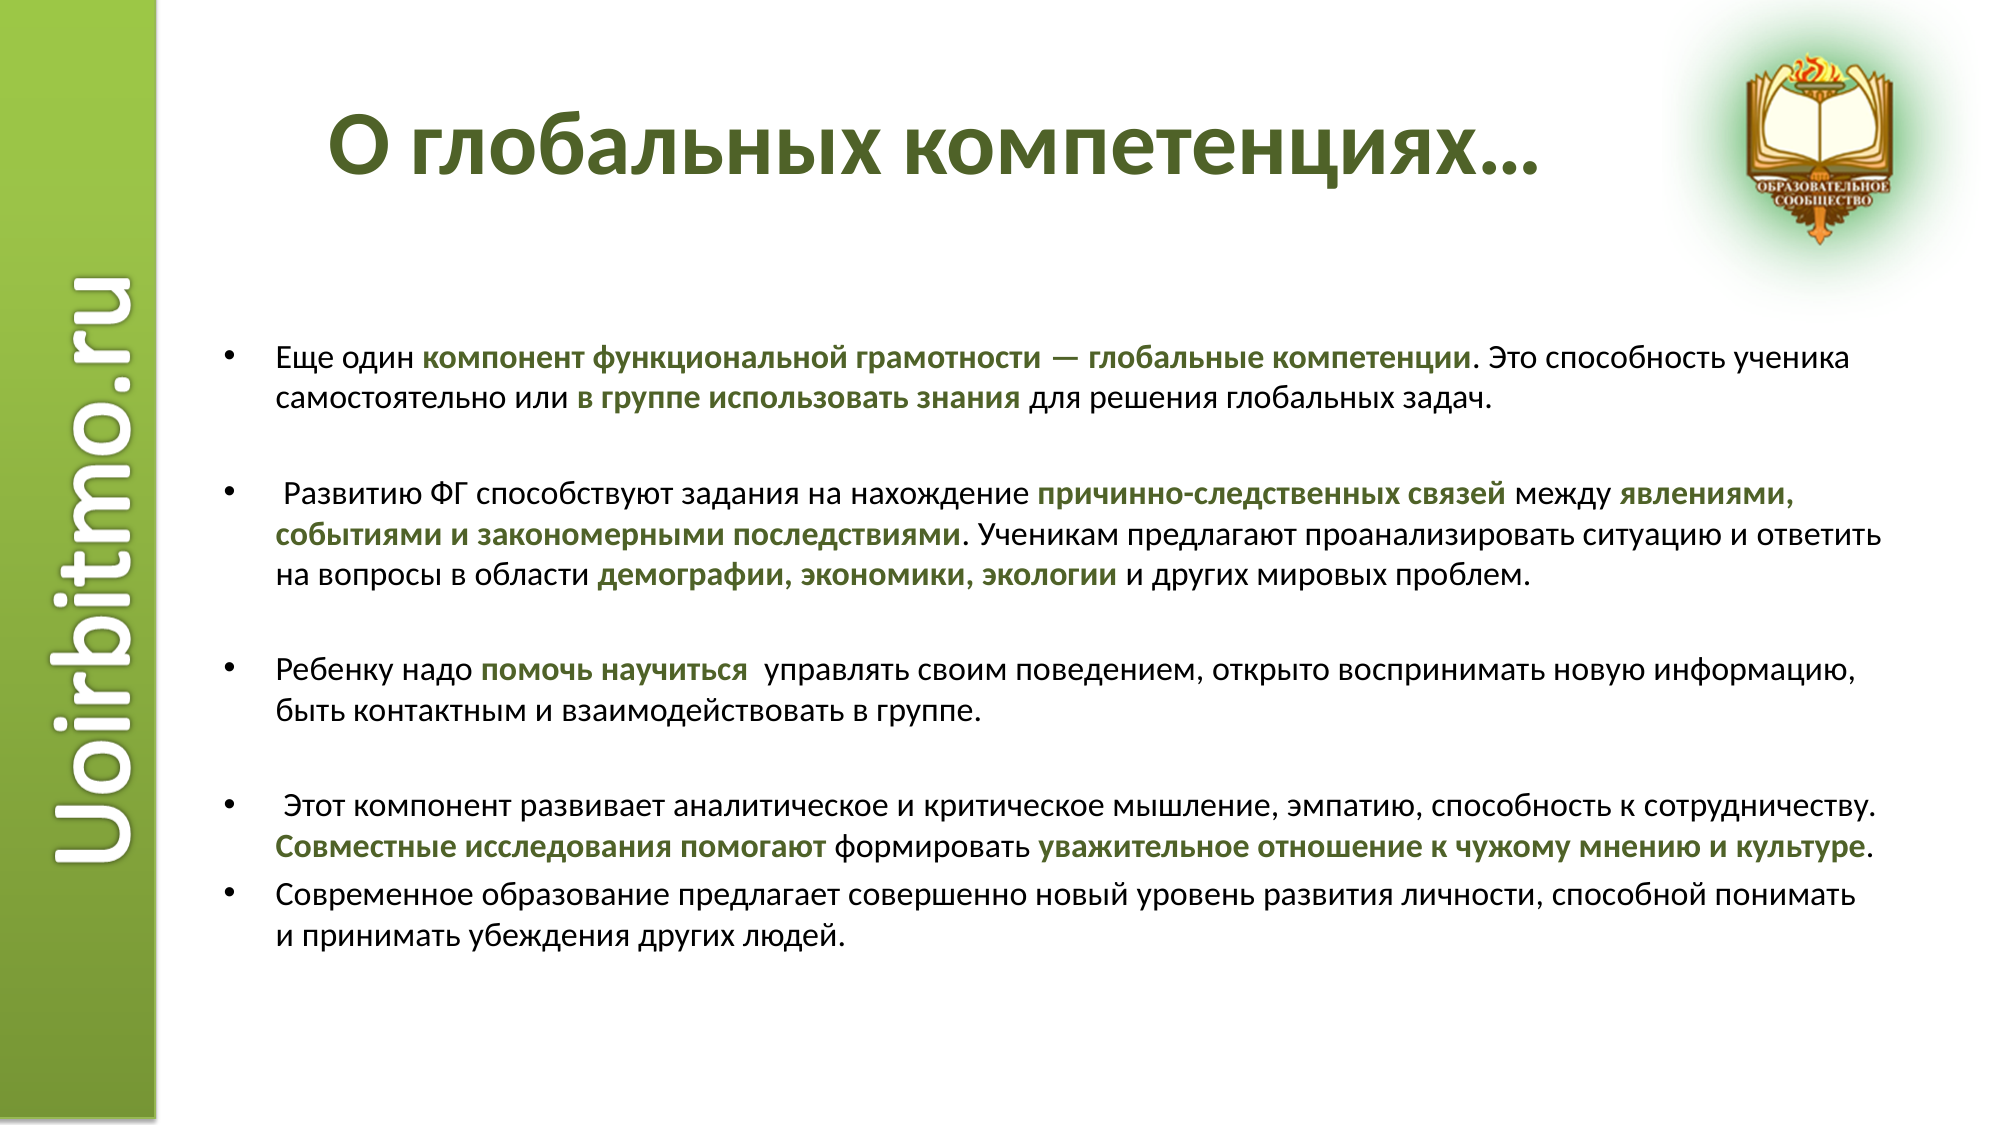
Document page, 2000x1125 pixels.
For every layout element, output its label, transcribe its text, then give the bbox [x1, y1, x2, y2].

title О глобальных компетенциях… [208, 42, 1685, 233]
list Еще один компонент функциональной грамотности — глобальные компетенции. Это способность ученика самостоятельно или в группе использовать знания для решения глобальных задач. Развитию ФГ способствуют задания на нахождение причинно-следственных связей между явлениями, событиями и закономерными последствиями. Ученикам предлагают проанализировать ситуацию и ответить на вопросы в области демографии, экономики, экологии и других мировых проблем. Ребенку надо помочь научиться управлять своим поведением, открыто воспринимать новую информацию, быть контактным и взаимодействовать в группе. Этот компонент развивает аналитическое и критическое мышление, эмпатию, способность к сотрудничеству. Совместные исследования помогают формировать уважительное отношение к чужому мнению и культуре. Современное образование предлагает совершенно новый уровень развития личности, способной понимать и принимать убеждения других людей. [208, 278, 1900, 1005]
picture [0, 0, 2000, 1125]
